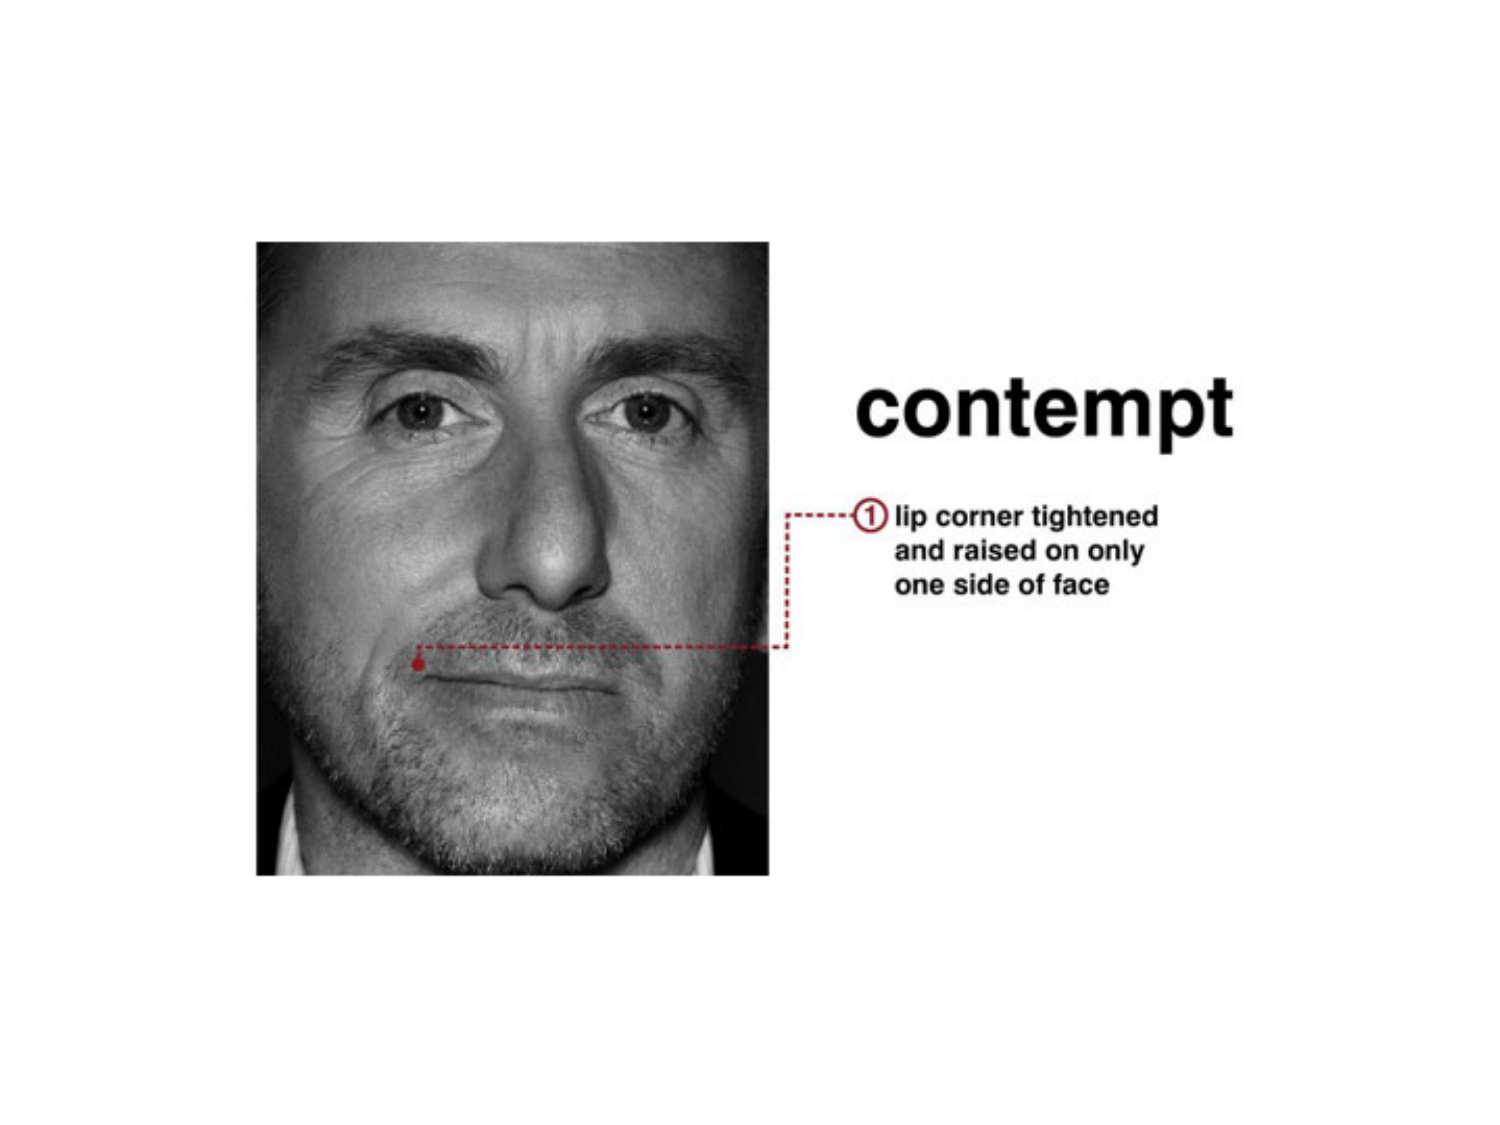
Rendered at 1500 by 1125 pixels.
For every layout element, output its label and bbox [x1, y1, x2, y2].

picture [240, 231, 1260, 893]
